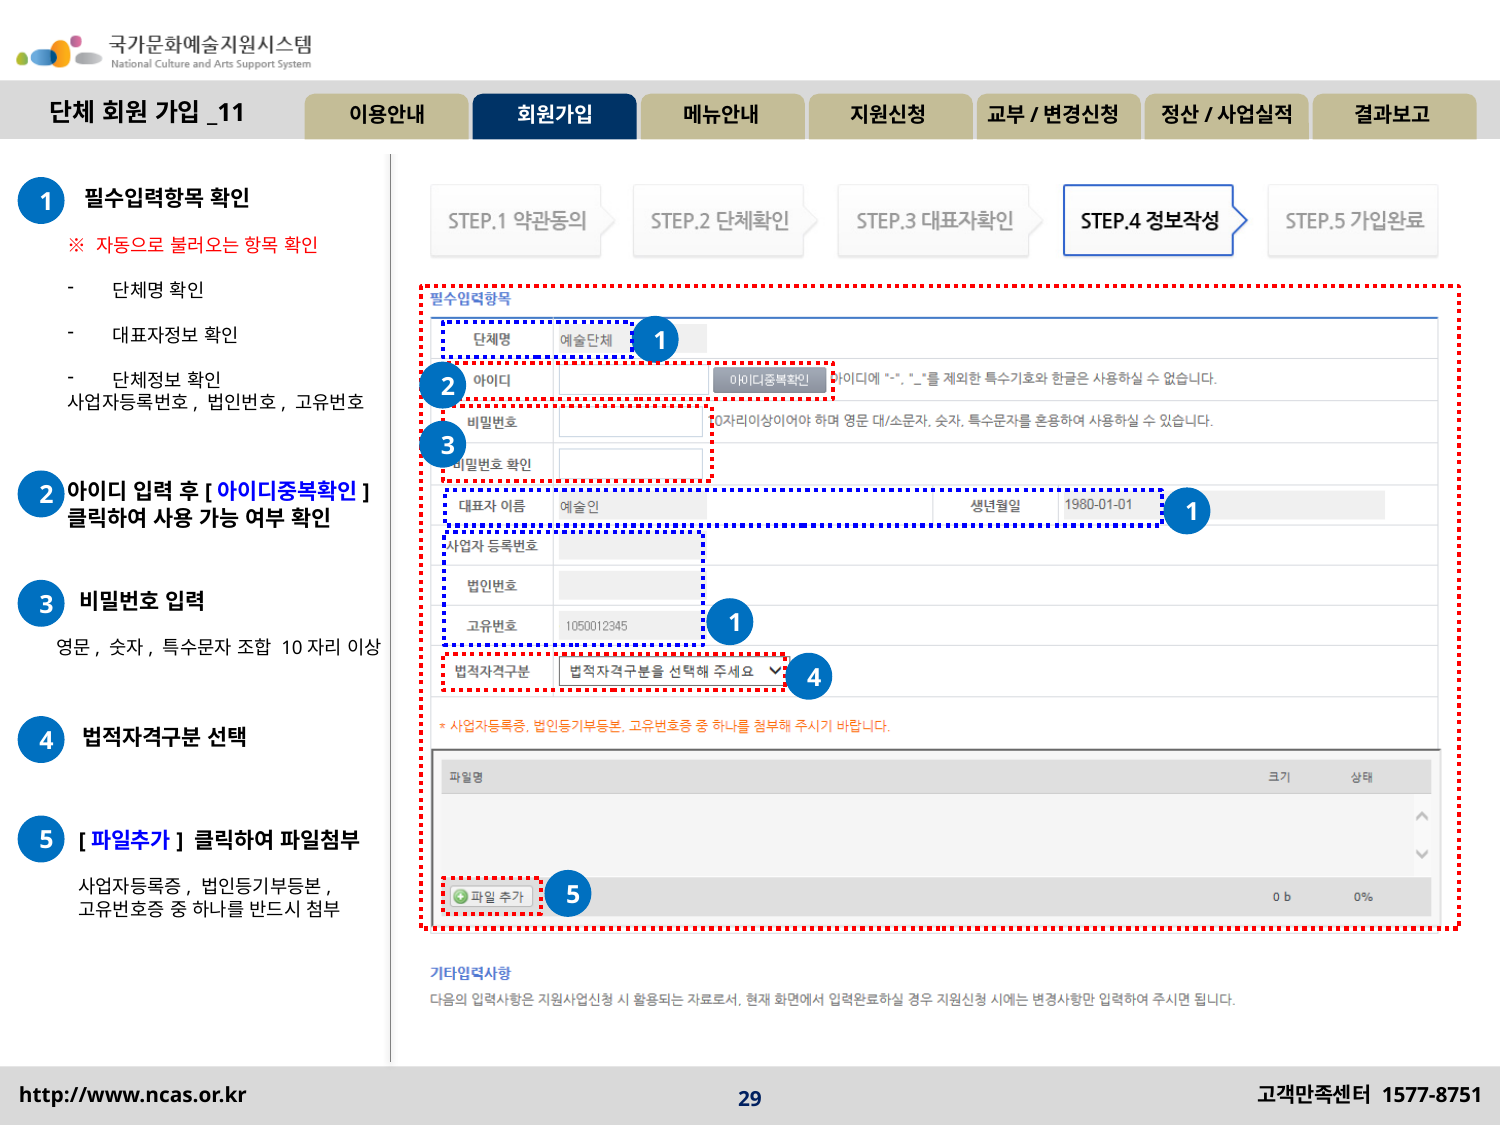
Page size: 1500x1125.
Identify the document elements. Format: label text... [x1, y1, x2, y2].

picture [6, 24, 324, 77]
text_box 비밀번호 입력 영문, 숫자, 특수문자 조합 10자리 이상 [41, 579, 406, 666]
text_box 4 [15, 714, 67, 766]
text_box 단체 회원 가입_11 [34, 89, 261, 135]
text_box 2 [15, 468, 53, 520]
text_box 1 [15, 174, 53, 227]
text_box 법적자격구분 선택 [67, 716, 264, 758]
text_box [파일추가] 클릭하여 파일첨부 사업자등록증, 법인등기부등본, 고유번호증 중 하나를 반드시 첨부 [63, 819, 408, 928]
text_box 5 [15, 813, 63, 865]
text_box 아이디 입력 후[아이디중복확인] 클릭하여 사용 가능 여부 확인 [53, 470, 408, 538]
picture [418, 176, 1456, 1013]
text_box 3 [15, 577, 49, 629]
text_box 필수입력항목 확인 ※ 자동으로 불러오는 항목 확인 단체명 확인 대표자정보 확인 단체정보 확인 사업자등록번호, 법인번호, 고유번호 [53, 177, 395, 421]
